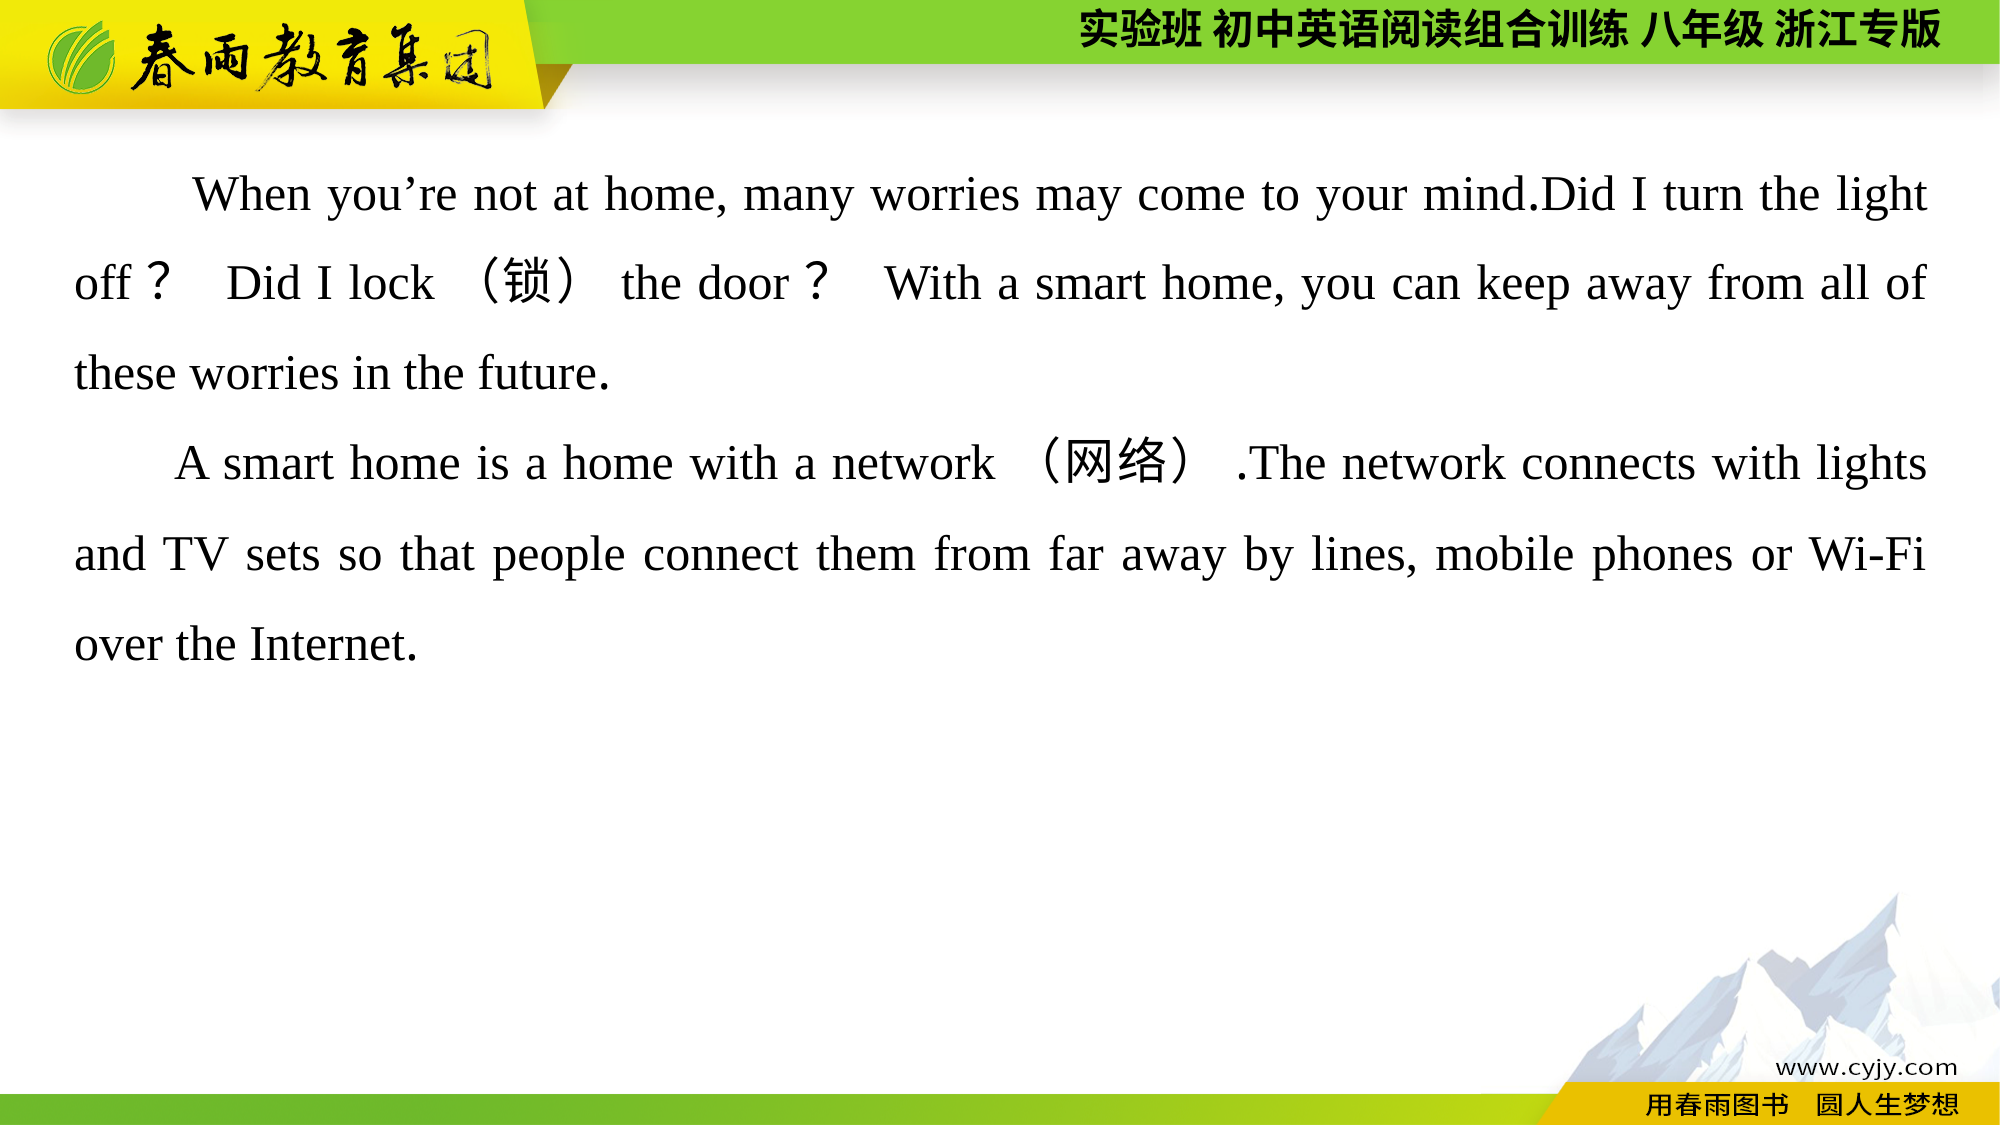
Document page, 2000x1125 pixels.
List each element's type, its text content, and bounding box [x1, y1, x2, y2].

list When you’re not at home, many worries may come to your mind.Did I turn the light off？ Did I lock（锁）the door？ With a smart home, you can keep away from all of these worries in the future. A smart home is a home with a network（网络）.The network connects with lights and TV sets so that people connect them from far away by lines, mobile phones or Wi-Fi over the Internet. [59, 122, 1944, 683]
picture [0, 0, 2000, 1125]
